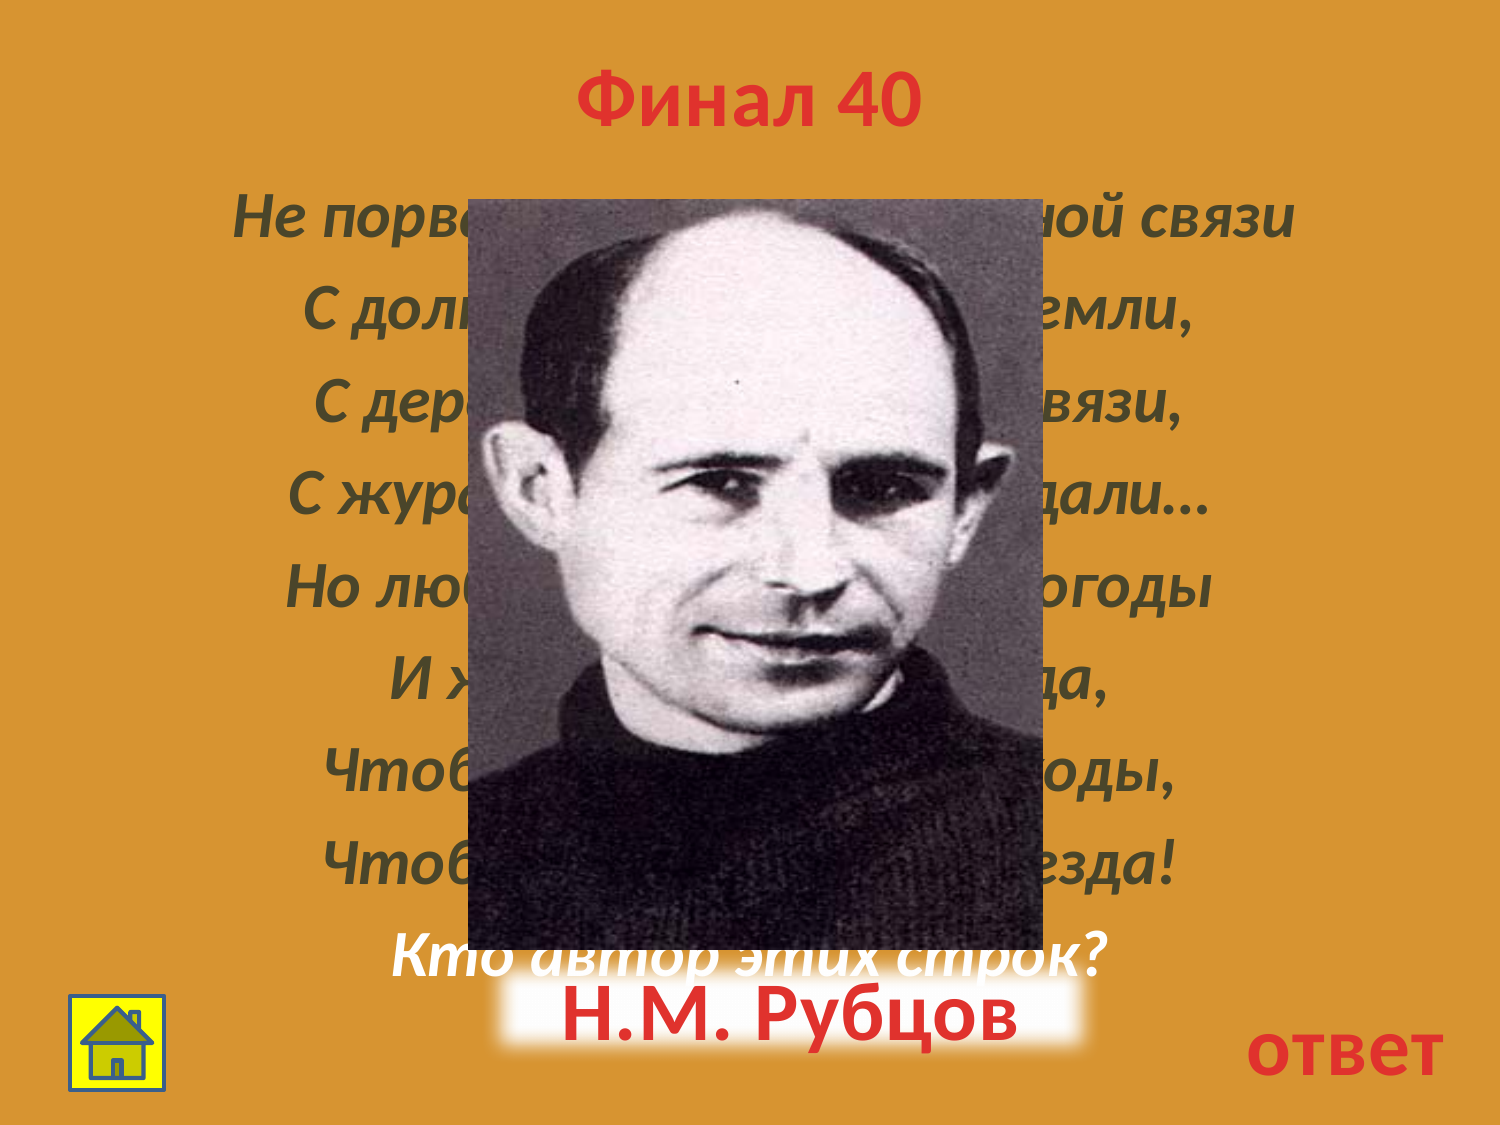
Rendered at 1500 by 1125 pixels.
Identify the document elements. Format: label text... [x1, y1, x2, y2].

list Не порвать мне мучительной связи С долгой осенью нашей земли, С деревцом у сырой коновязи, С журавлями в холодной дали… Но люблю тебя в дни непогоды И желаю тебе навсегда, Чтоб гудели твои пароходы, Чтоб свистели твои поезда! Кто автор этих строк? [75, 164, 1425, 1005]
picture [468, 198, 1044, 950]
text_box ответ [1231, 984, 1459, 1100]
text_box [68, 994, 166, 1092]
text_box Н.М. Рубцов [501, 970, 1083, 1031]
text_box Финал 40 [380, 35, 1120, 151]
